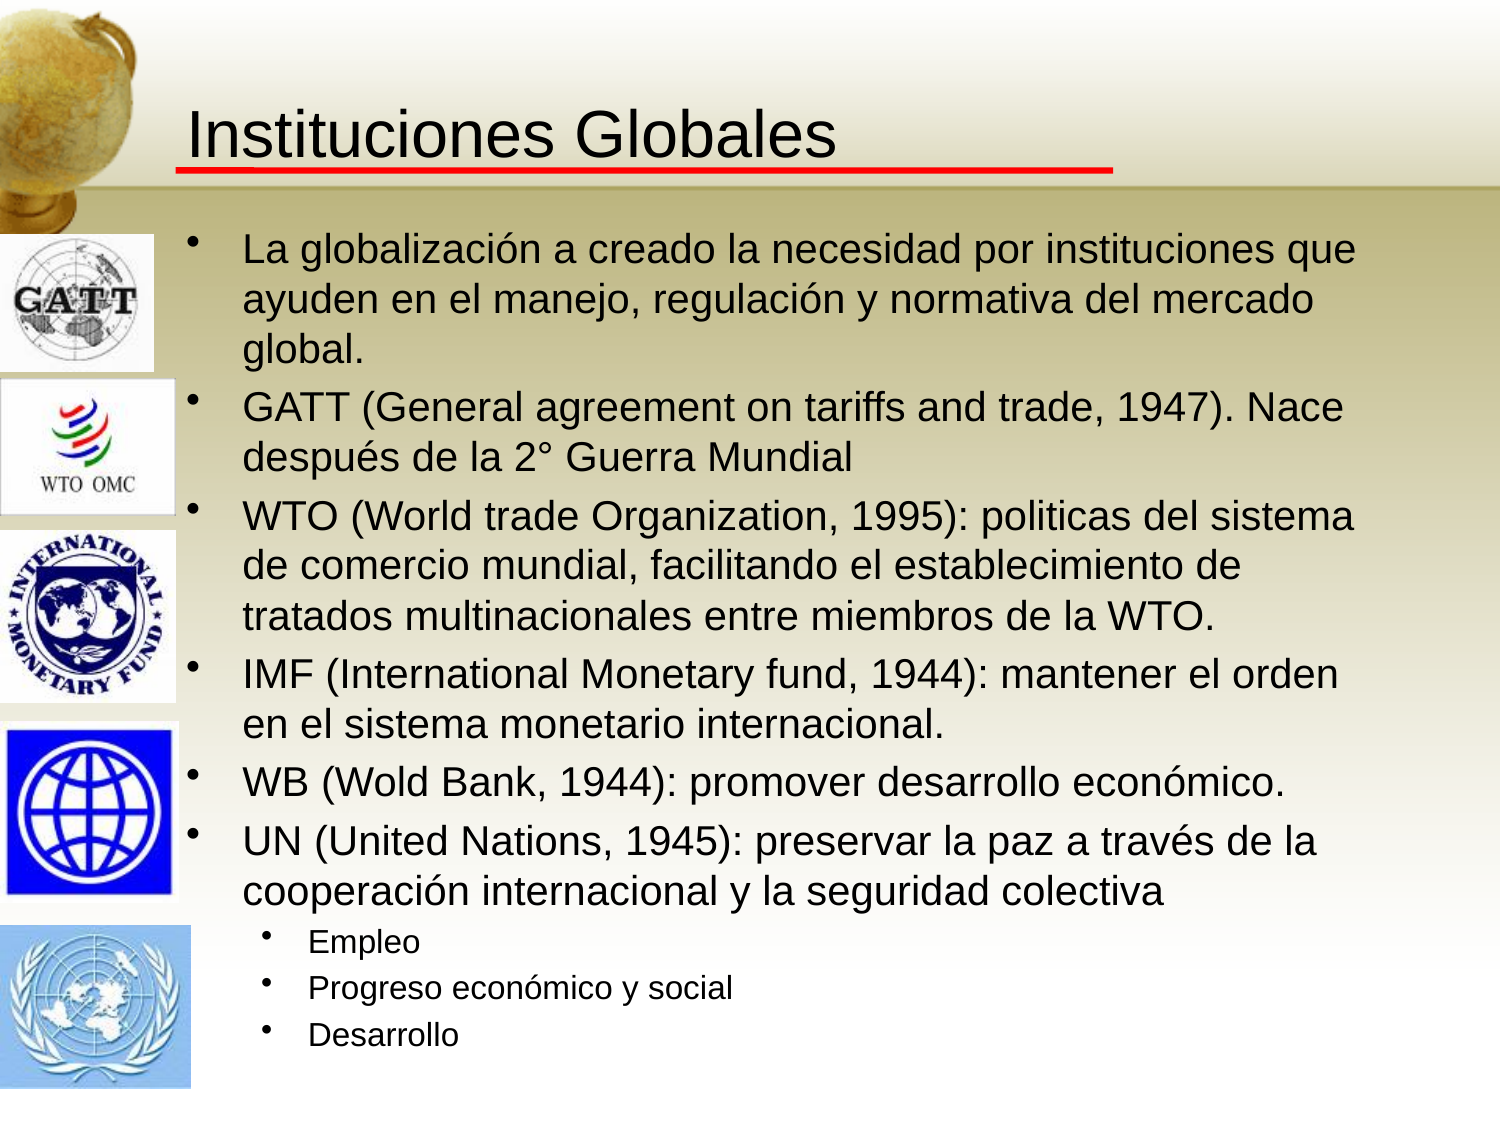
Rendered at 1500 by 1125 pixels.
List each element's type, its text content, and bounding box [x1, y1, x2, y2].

picture [0, 0, 1500, 1125]
title Instituciones Globales [170, 36, 1436, 179]
list La globalización a creado la necesidad por instituciones que ayuden en el manejo, regulación y normativa del mercado global. GATT (General agreement on tariffs and trade, 1947). Nace después de la 2° Guerra Mundial WTO (World trade Organization, 1995): politicas del sistema de comercio mundial, facilitando el establecimiento de tratados multinacionales entre miembros de la WTO. IMF (International Monetary fund, 1944): mantener el orden en el sistema monetario internacional. WB (Wold Bank, 1944): promover desarrollo económico. UN (United Nations, 1945): preservar la paz a través de la cooperación internacional y la seguridad colectiva Empleo Progreso económico y social Desarrollo [170, 213, 1407, 1091]
